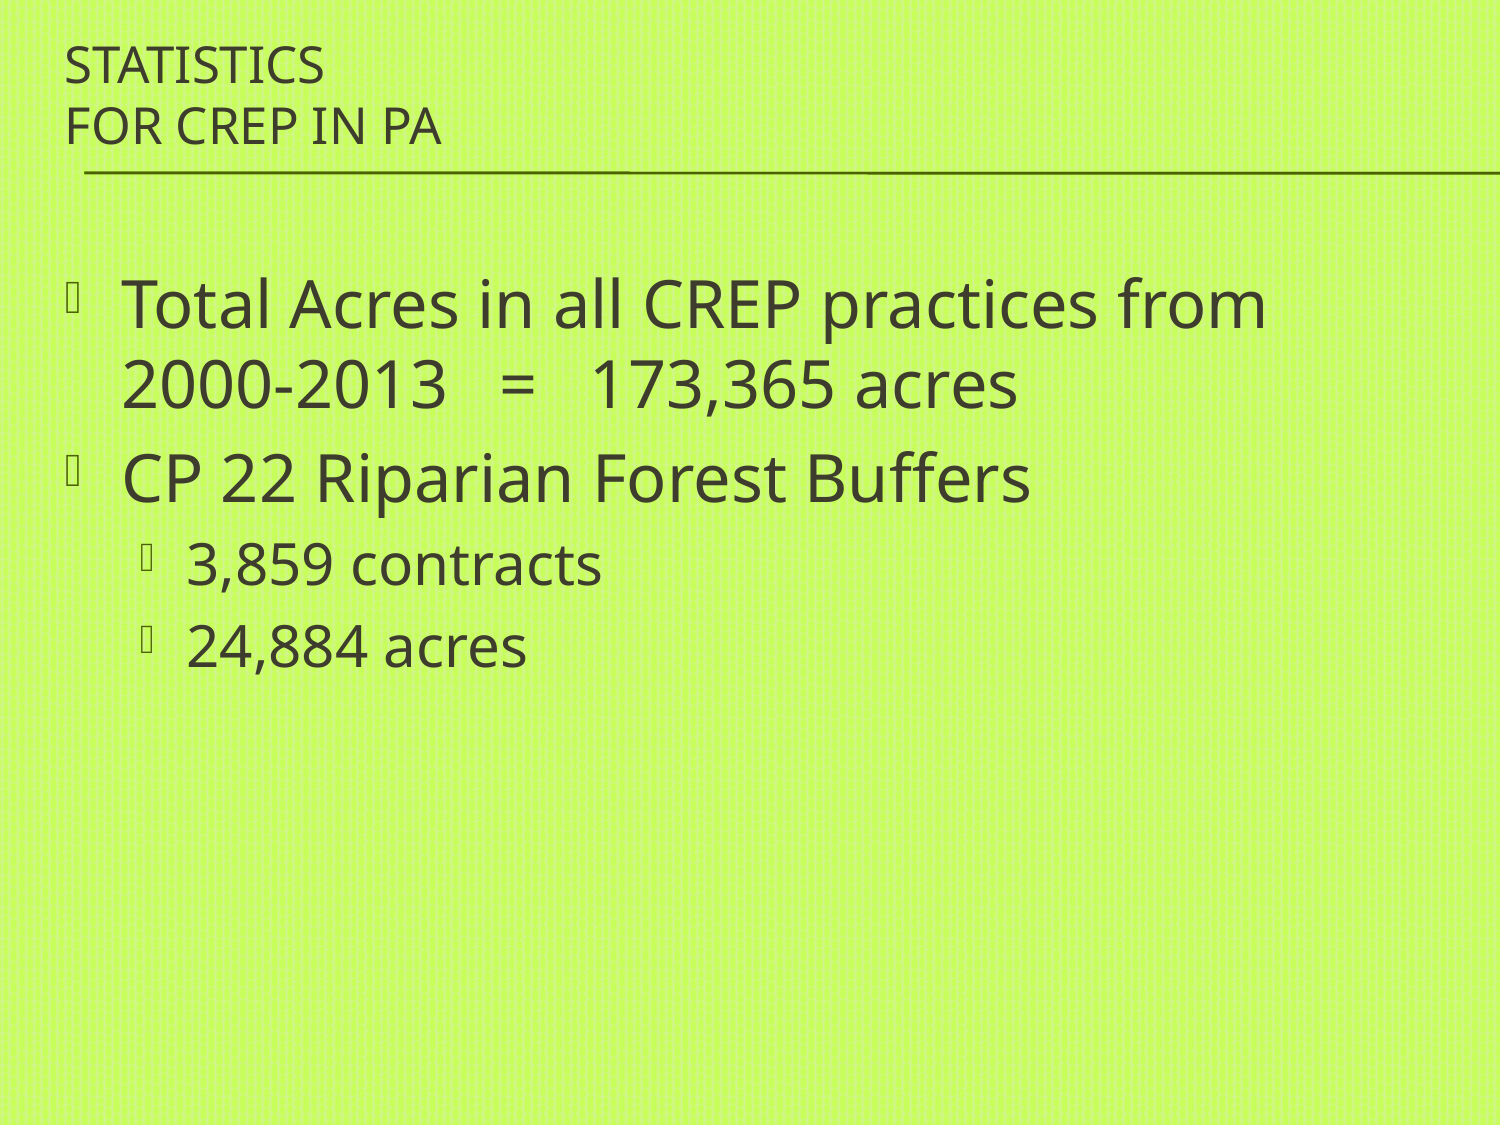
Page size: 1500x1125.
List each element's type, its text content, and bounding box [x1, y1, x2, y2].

title Statistics for CREP in PA [50, 24, 1475, 163]
list Total Acres in all CREP practices from 2000-2013 = 173,365 acres CP 22 Riparian Forest Buffers 3,859 contracts 24,884 acres [50, 254, 1475, 998]
